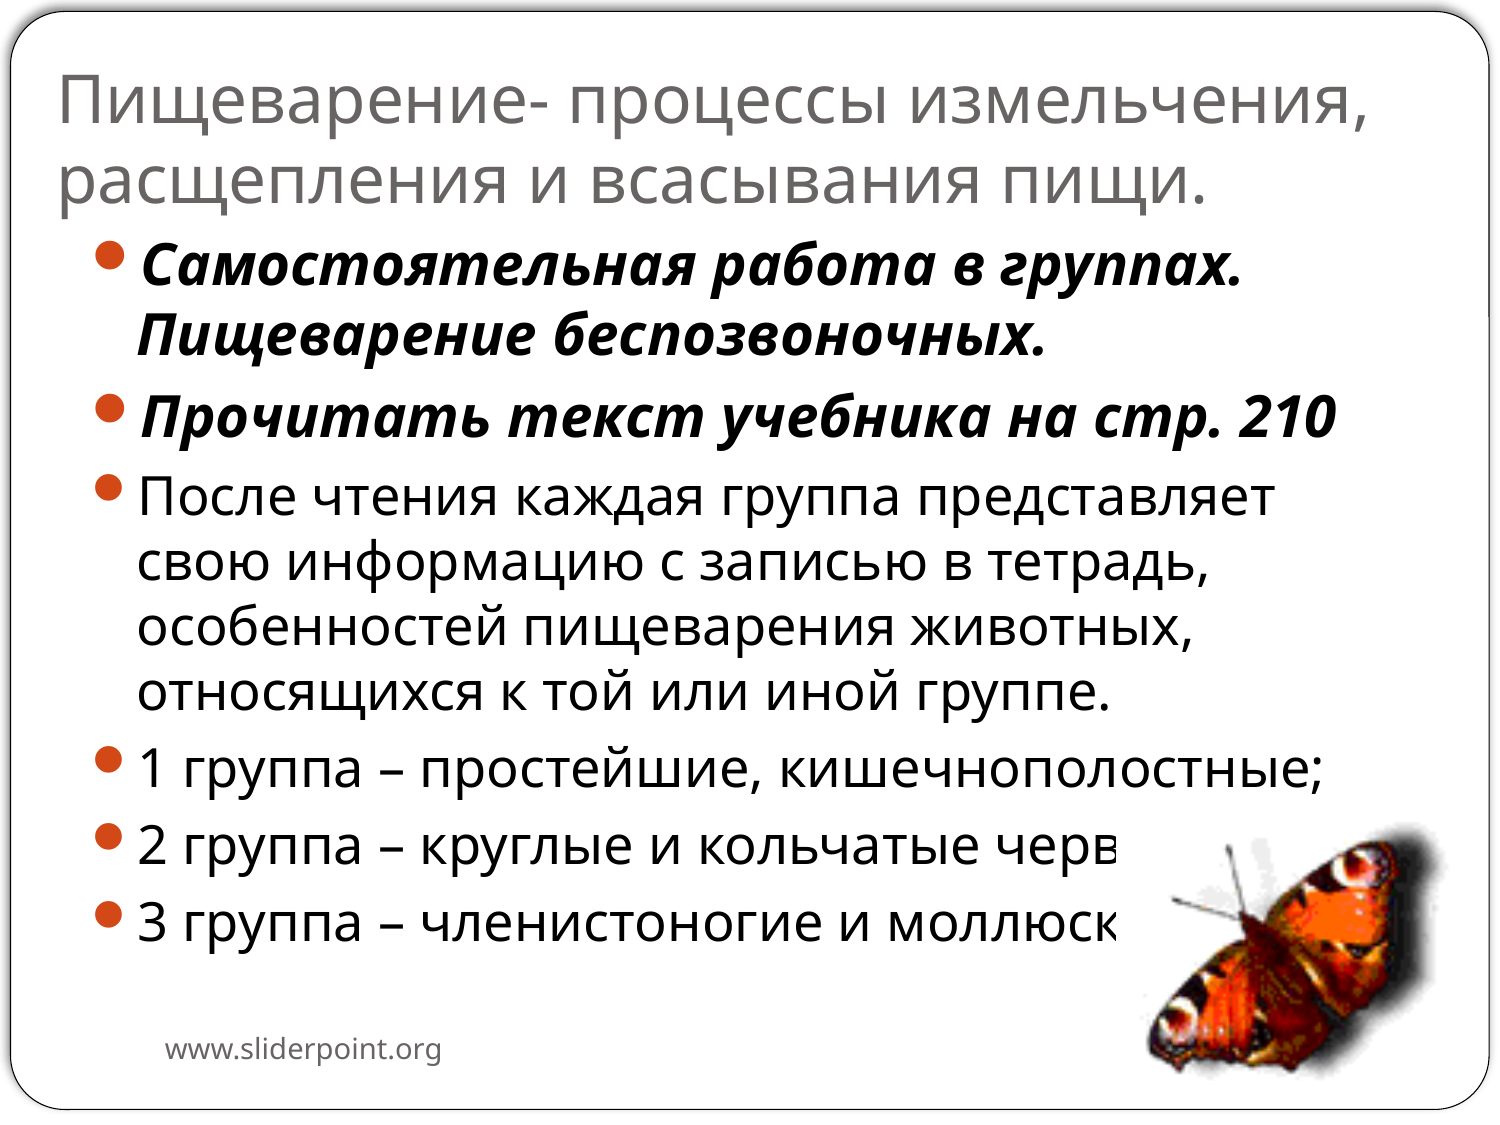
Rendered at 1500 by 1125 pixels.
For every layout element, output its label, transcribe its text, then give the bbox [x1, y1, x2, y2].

list Самостоятельная работа в группах. Пищеварение беспозвоночных. Прочитать текст учебника на стр. 210 После чтения каждая группа представляет свою информацию с записью в тетрадь, особенностей пищеварения животных, относящихся к той или иной группе. 1 группа – простейшие, кишечнополостные; 2 группа – круглые и кольчатые черви; 3 группа – членистоногие и моллюски. [76, 219, 1400, 1020]
footer www.sliderpoint.org [150, 1012, 800, 1088]
title Пищеварение- процессы измельчения, расщепления и всасывания пищи. [41, 45, 1500, 233]
picture [1115, 817, 1465, 1084]
